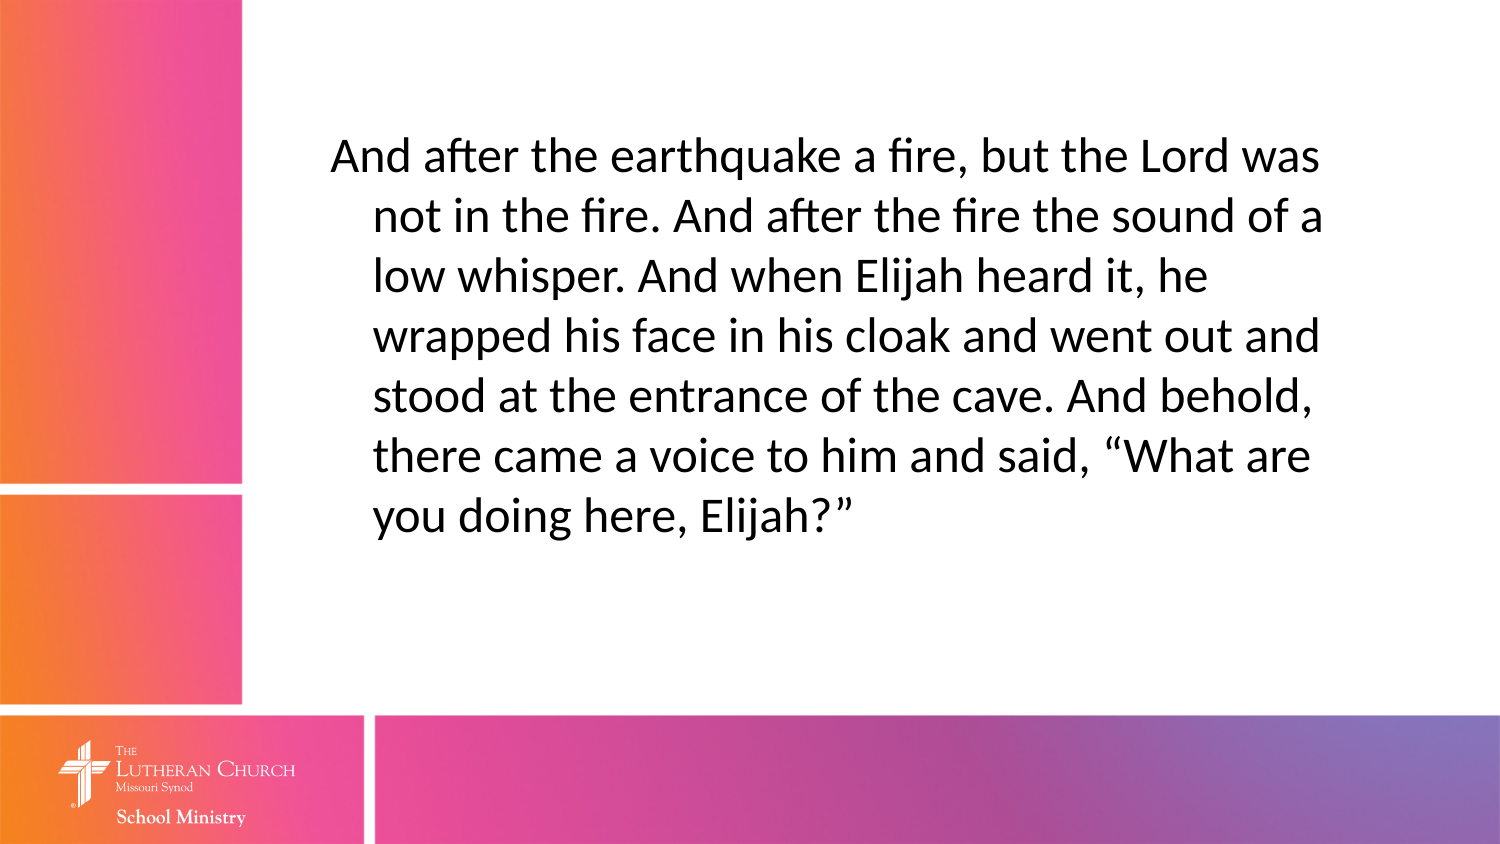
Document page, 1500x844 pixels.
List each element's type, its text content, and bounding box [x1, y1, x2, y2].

picture [0, 0, 1500, 844]
list And after the earthquake a fire, but the Lord was not in the fire. And after the fire the sound of a low whisper. And when Elijah heard it, he wrapped his face in his cloak and went out and stood at the entrance of the cave. And behold, there came a voice to him and said, “What are you doing here, Elijah?” [315, 44, 1389, 688]
